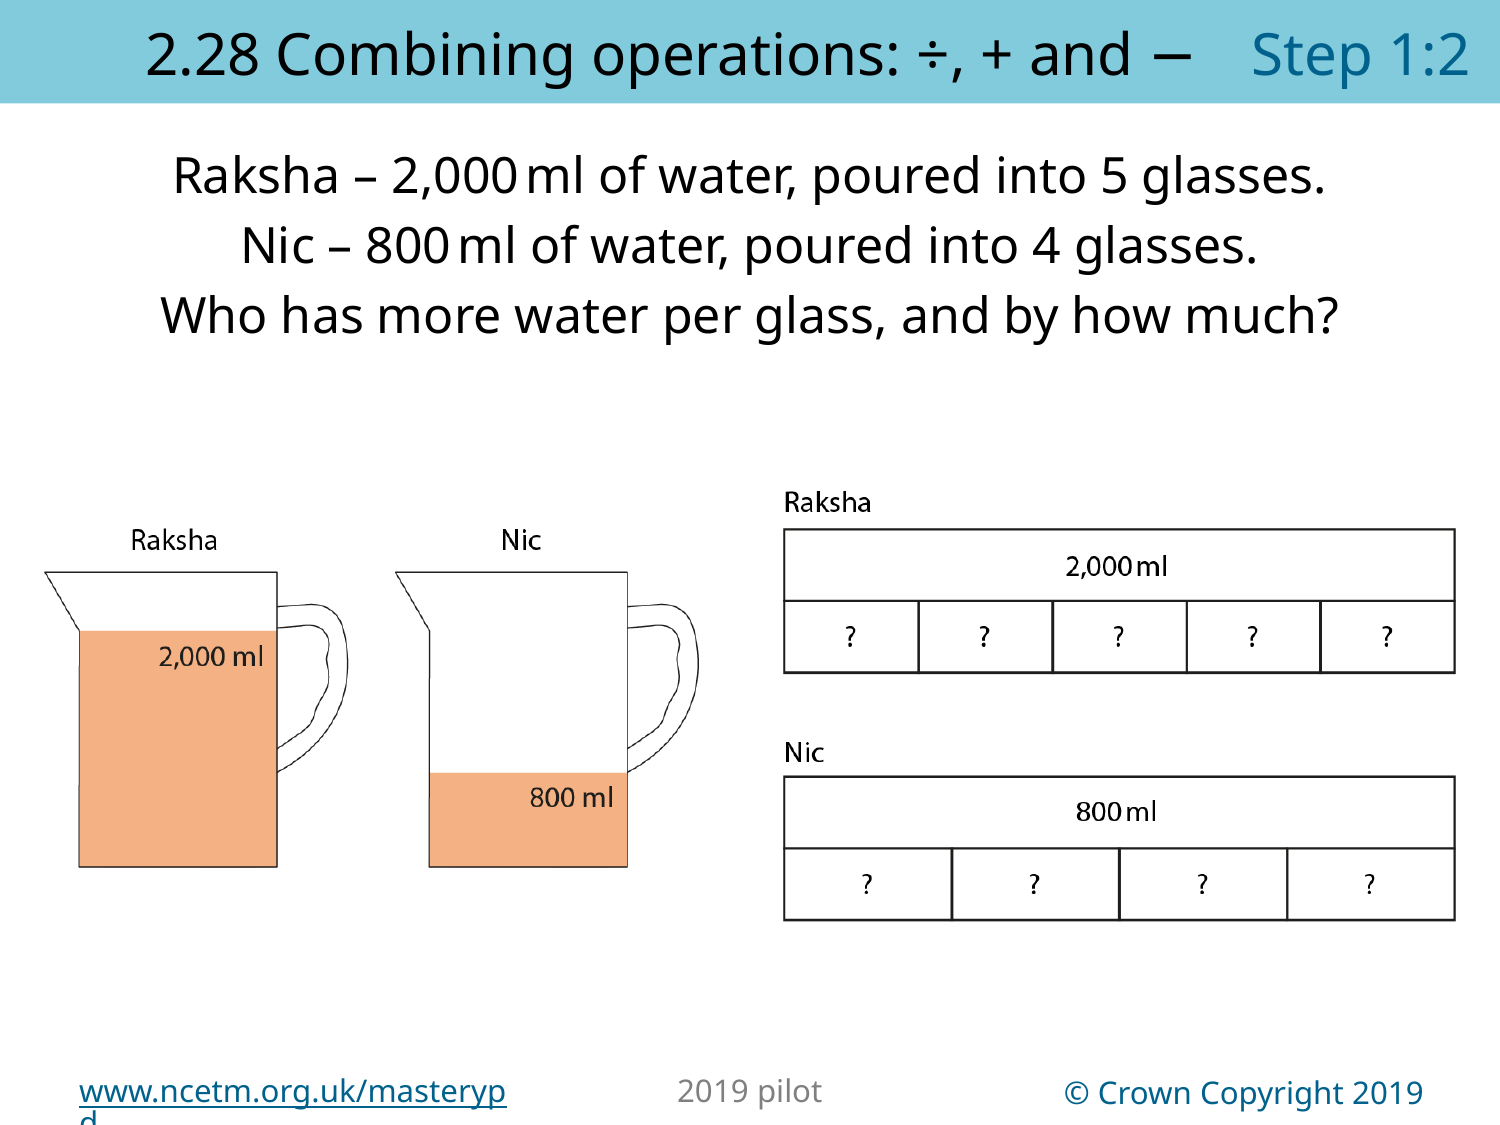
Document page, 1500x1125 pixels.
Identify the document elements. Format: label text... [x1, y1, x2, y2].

list 2.28 Combining operations: ÷, + and − Step 1:2 [0, 0, 1500, 104]
picture [33, 524, 709, 889]
picture [780, 478, 1456, 928]
text_box Raksha – 2,000 ml of water, poured into 5 glasses. Nic – 800 ml of water, poured into 4 glasses. Who has more water per glass, and by how much? [145, 136, 1355, 351]
